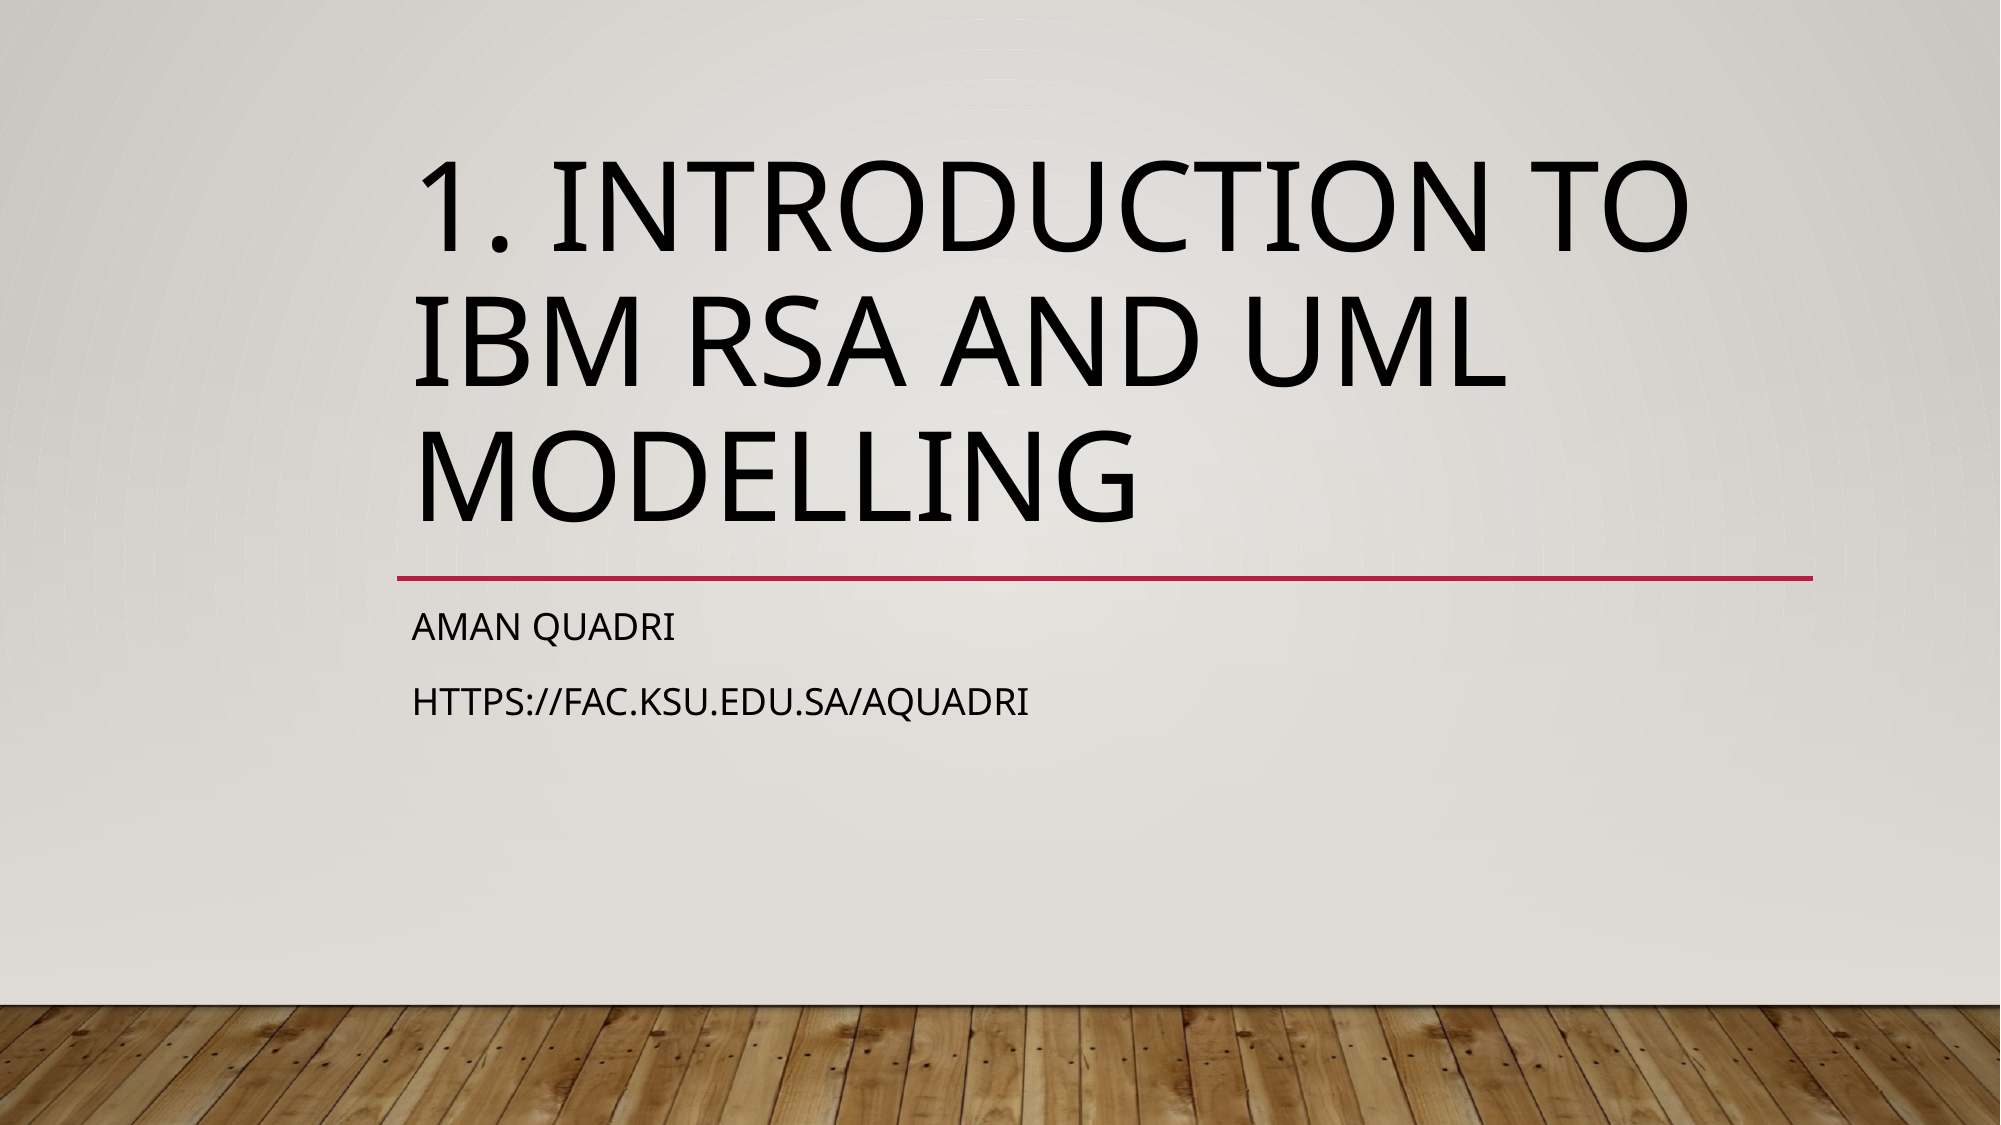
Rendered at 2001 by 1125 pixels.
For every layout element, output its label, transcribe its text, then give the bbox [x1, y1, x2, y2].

picture [0, 1005, 2000, 1125]
subtitle Aman quadri https://fac.ksu.edu.sa/aquadri [396, 579, 1814, 740]
title 1. Introduction to IBM RSA and uml modelling [396, 131, 1814, 549]
